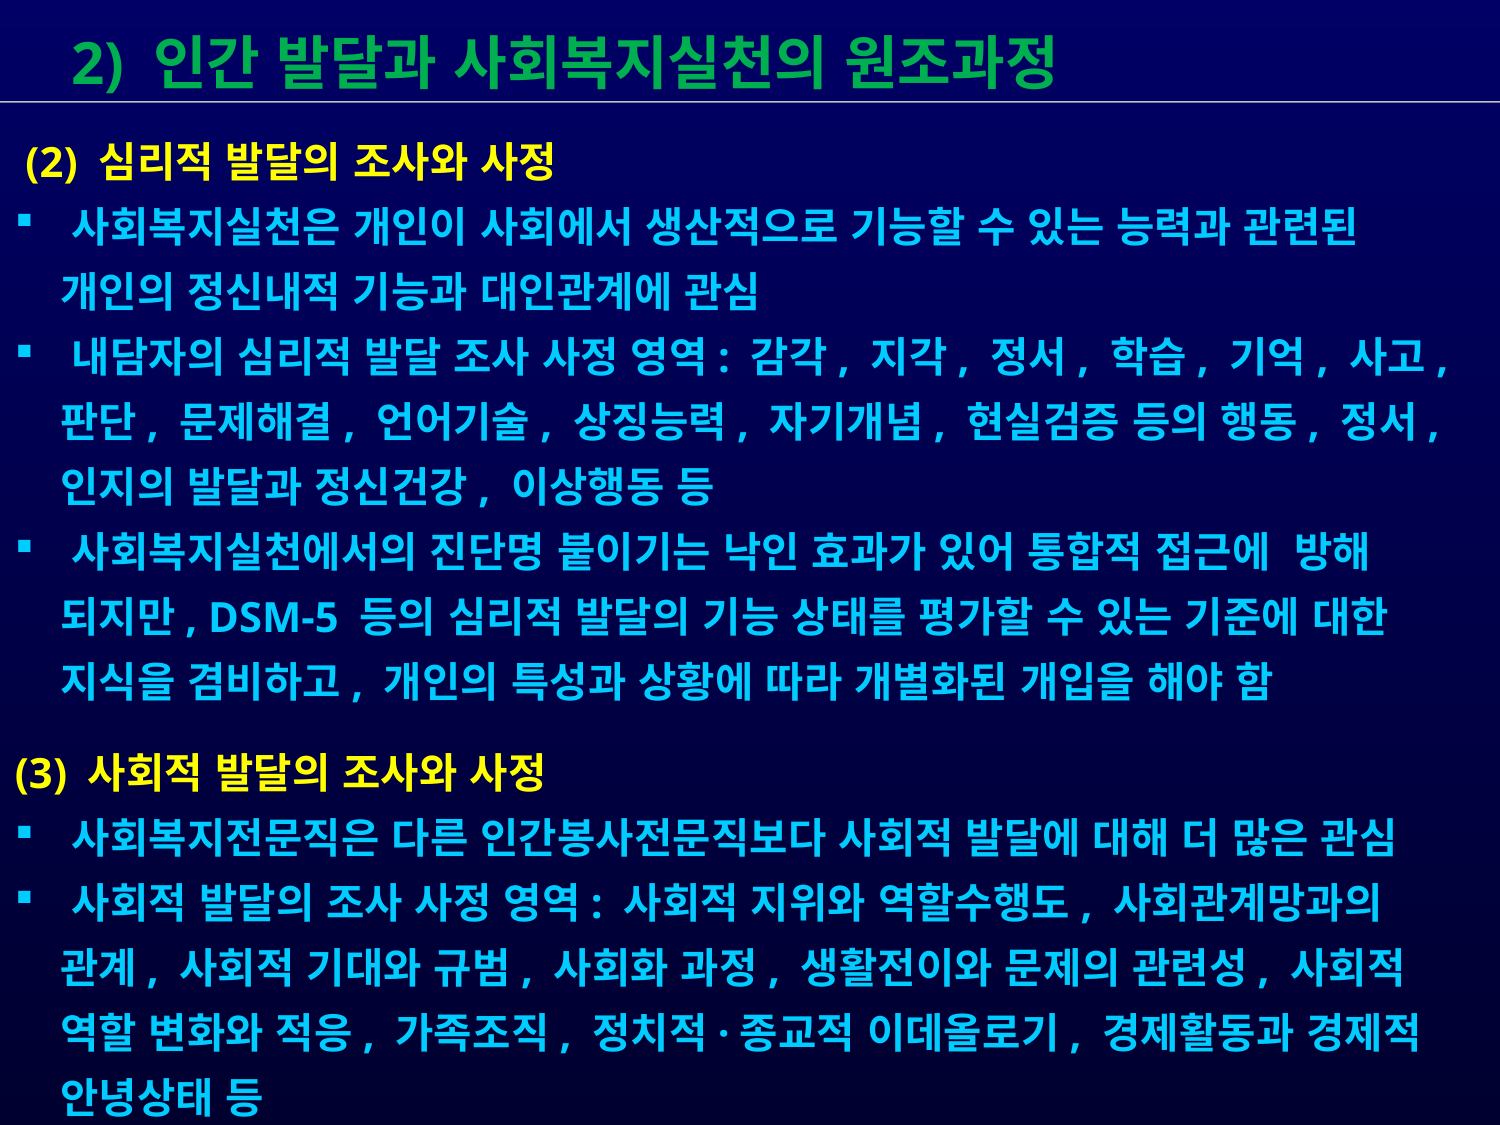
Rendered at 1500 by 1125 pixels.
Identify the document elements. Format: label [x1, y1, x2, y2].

text_box [0, 18, 1500, 1125]
